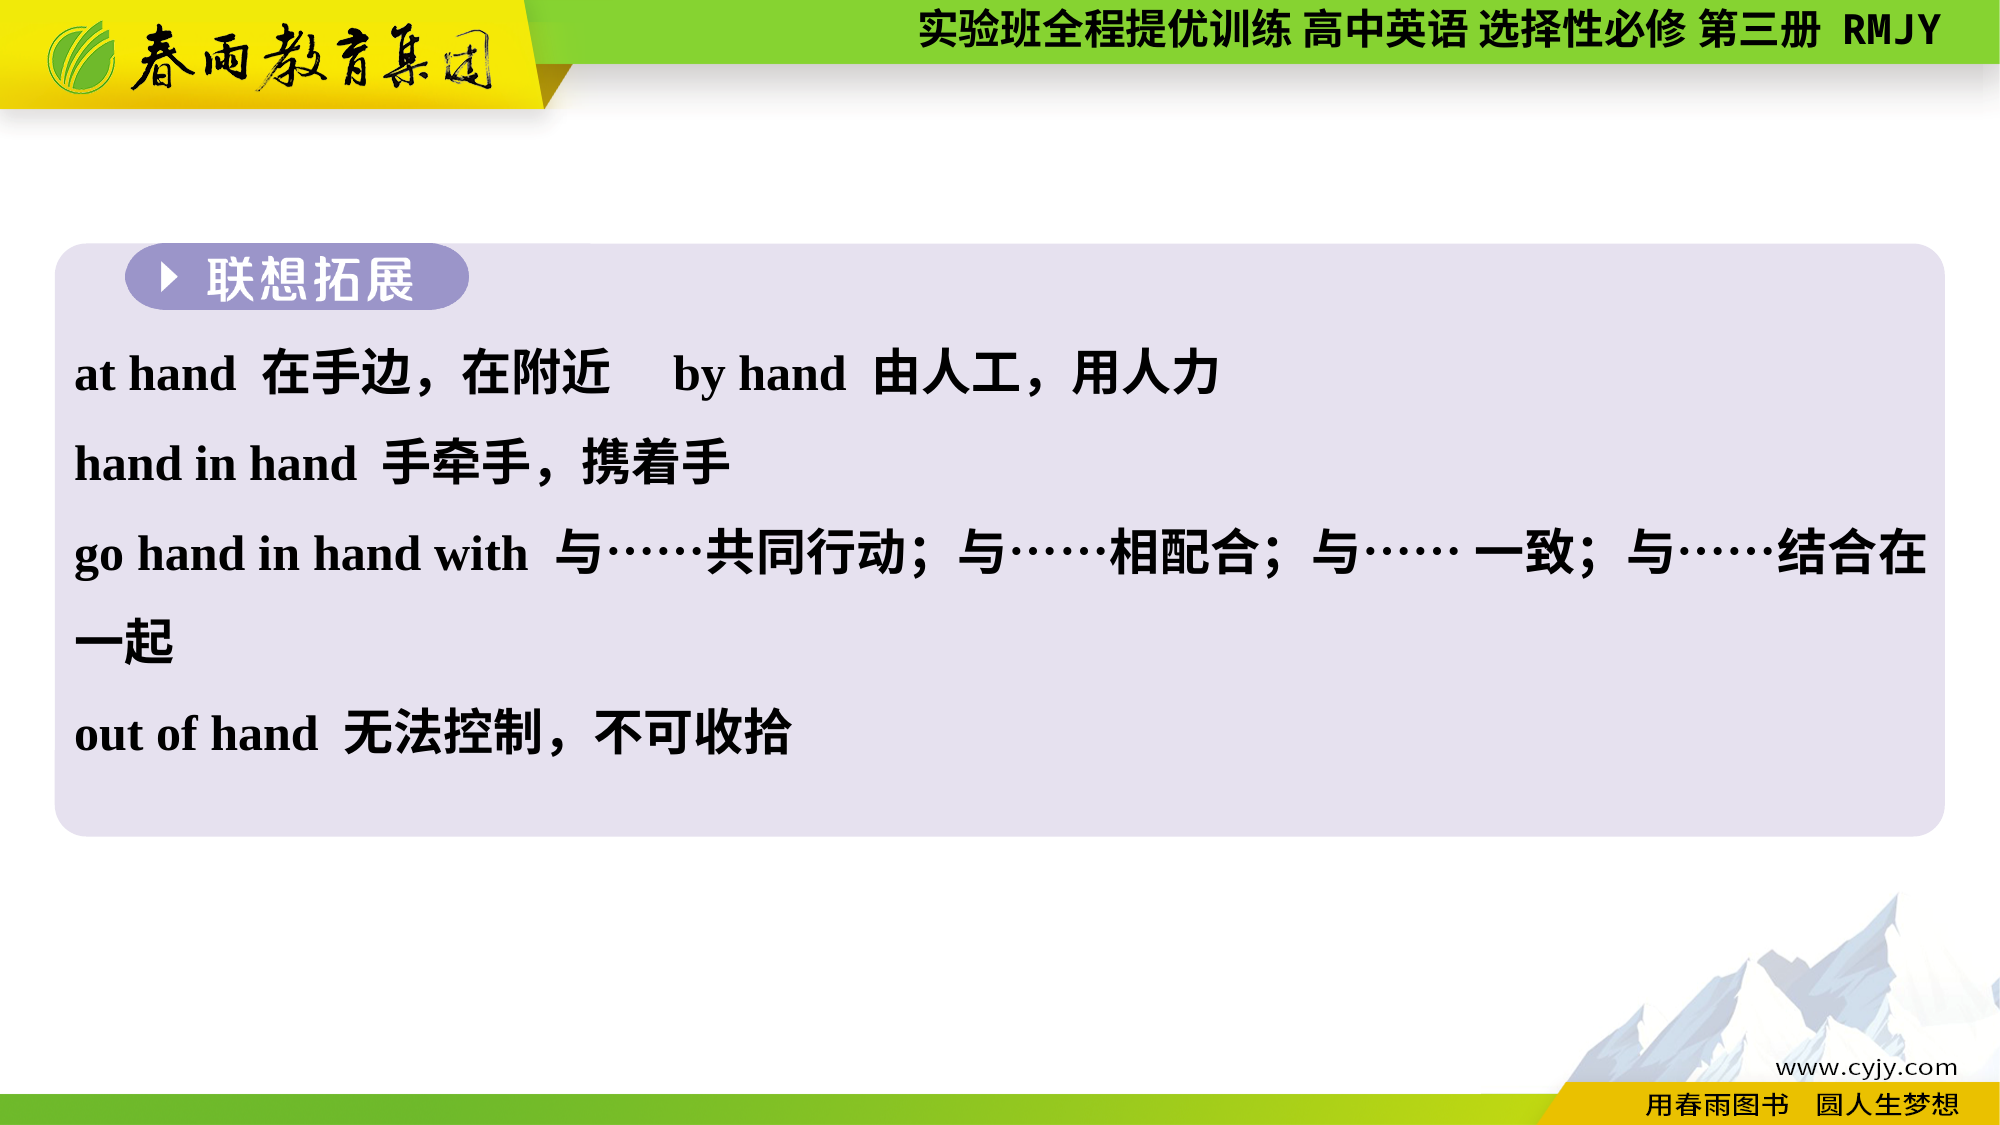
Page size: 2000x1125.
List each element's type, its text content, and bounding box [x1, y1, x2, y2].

text_box [54, 243, 1945, 837]
text_box at hand 在手边，在附近 by hand 由人工，用人力 hand in hand 手牵手，携着手 go hand in hand with 与……共同行动；与……相配合；与…… 一致；与……结合在一起 out of hand 无法控制，不可收拾 [59, 303, 1944, 769]
picture [0, 0, 2000, 1125]
